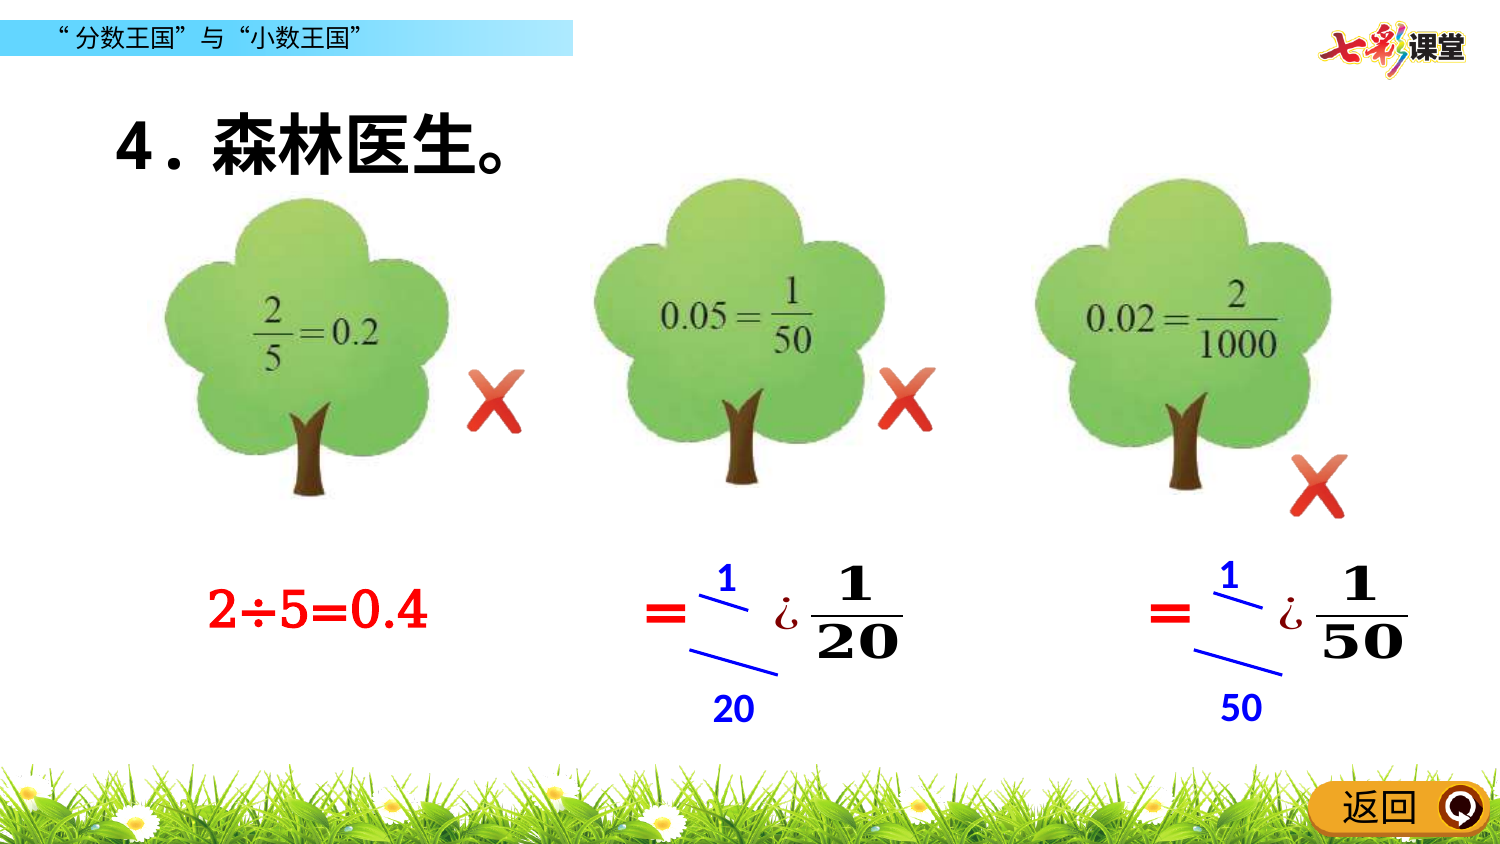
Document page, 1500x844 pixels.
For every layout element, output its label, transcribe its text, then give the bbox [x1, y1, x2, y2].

picture [589, 173, 970, 488]
text_box 50 [1205, 672, 1304, 738]
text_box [1213, 592, 1263, 609]
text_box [698, 594, 749, 611]
text_box 1 [1203, 539, 1273, 605]
text_box 4.森林医生。 [100, 55, 559, 191]
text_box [689, 649, 779, 676]
picture [1031, 173, 1382, 536]
text_box 1 [701, 542, 770, 608]
picture [1316, 20, 1468, 80]
picture [147, 190, 559, 505]
picture [0, 764, 1500, 844]
text_box 20 [697, 673, 797, 739]
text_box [1193, 649, 1283, 676]
